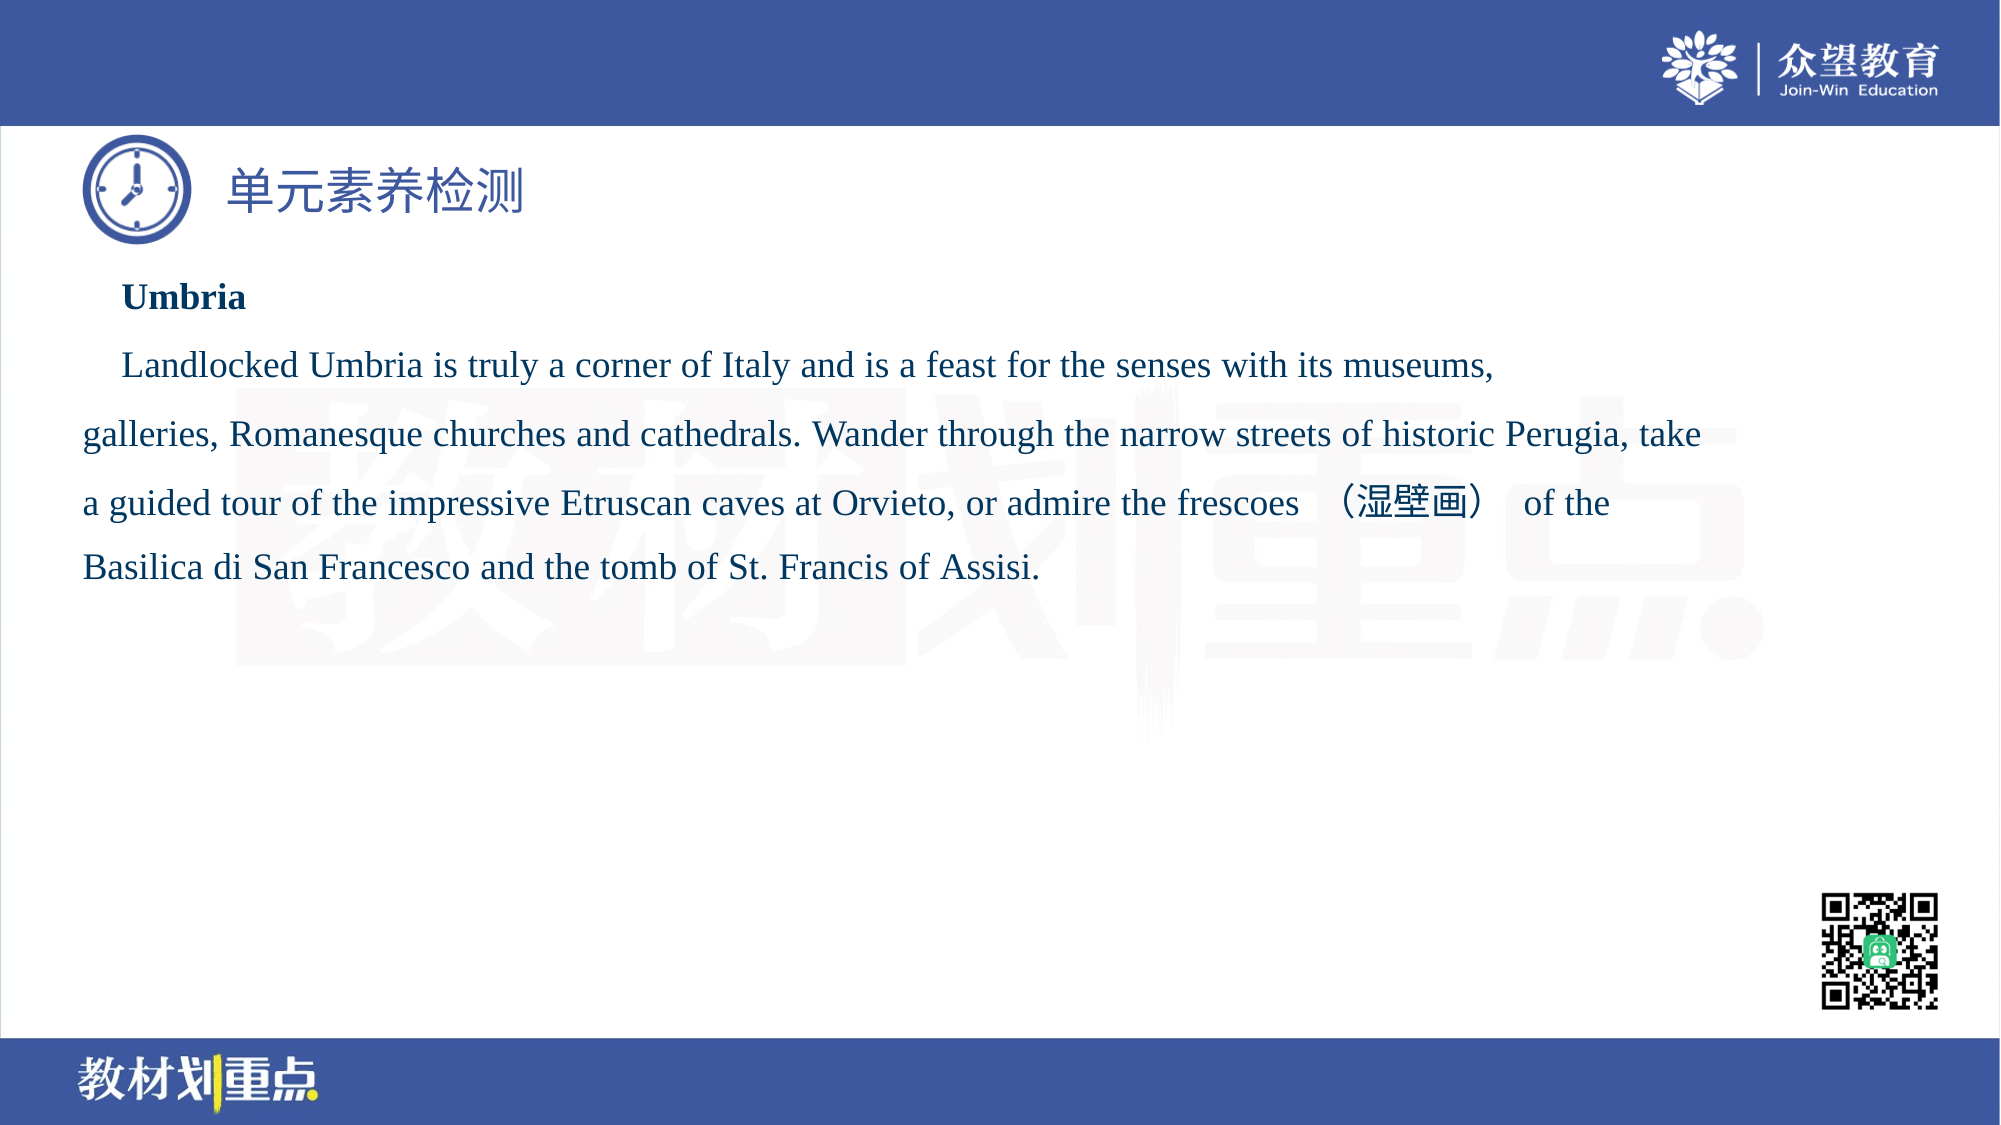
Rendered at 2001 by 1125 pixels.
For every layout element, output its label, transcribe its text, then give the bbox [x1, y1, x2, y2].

text_box Umbria Landlocked Umbria is truly a corner of Italy and is a feast for the senses with its museums, galleries, Romanesque churches and cathedrals. Wander through the narrow streets of historic Perugia, take a guided tour of the impressive Etruscan caves at Orvieto, or admire the frescoes （湿壁画） of the Basilica di San Francesco and the tomb of St. Francis of Assisi. [82, 247, 1817, 581]
picture [0, 0, 2000, 1125]
